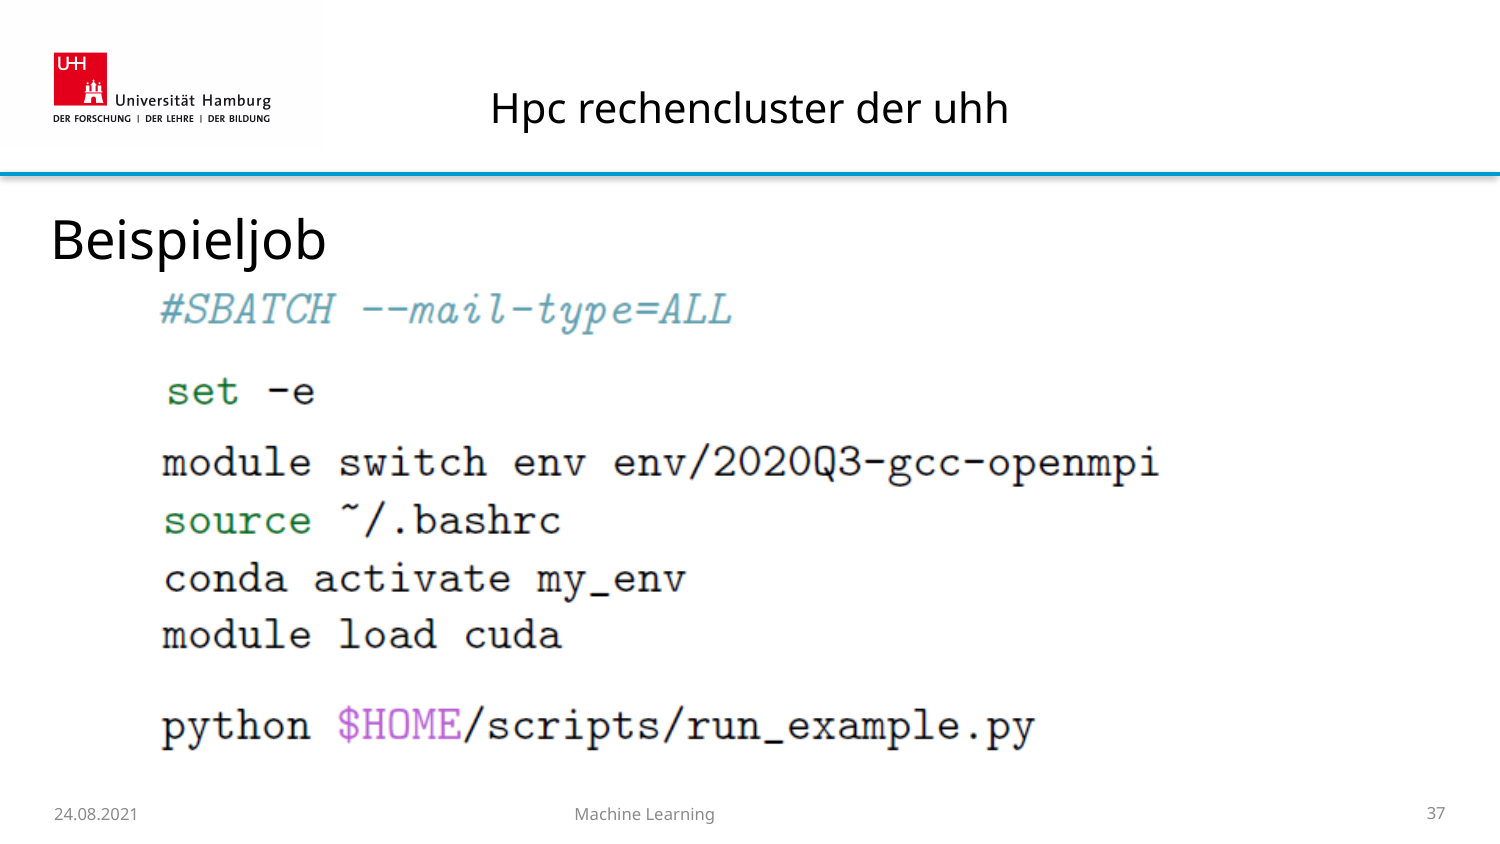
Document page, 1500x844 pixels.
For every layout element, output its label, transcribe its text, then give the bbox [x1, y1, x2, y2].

picture [153, 366, 328, 423]
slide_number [54, 788, 210, 833]
picture [1, 0, 323, 149]
footer Machine Learning [273, 788, 1016, 833]
picture [153, 443, 1181, 664]
picture [148, 701, 1074, 760]
list Beispieljob [35, 197, 1406, 281]
title Hpc rechencluster der uhh [275, 91, 1225, 122]
slide_number 37 [1361, 788, 1446, 833]
picture [153, 284, 747, 338]
